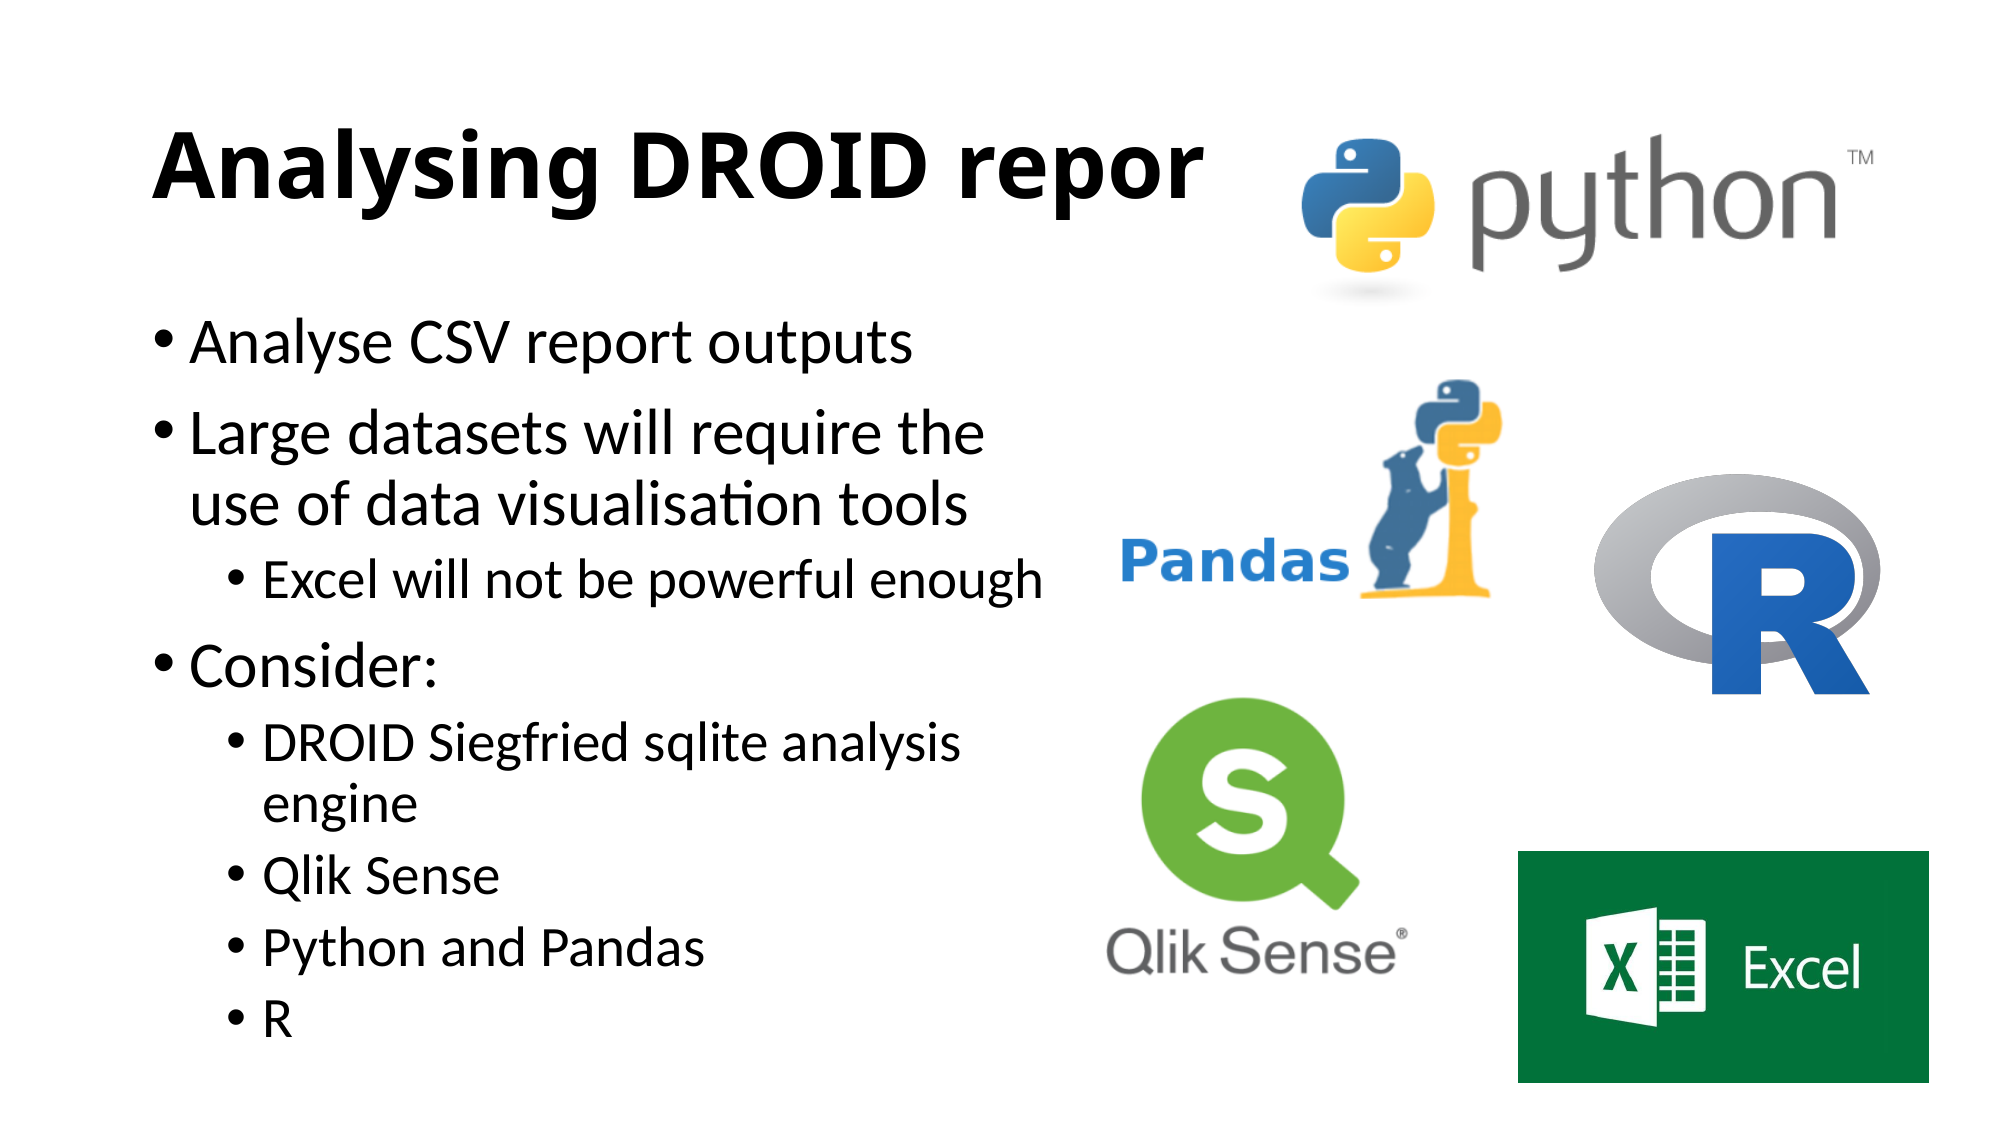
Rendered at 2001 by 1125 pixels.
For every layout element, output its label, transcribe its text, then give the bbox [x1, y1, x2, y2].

picture [1104, 694, 1410, 1000]
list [1594, 473, 1881, 695]
title Analysing DROID reports [137, 59, 1863, 278]
picture [1518, 851, 1929, 1083]
picture [1058, 377, 1554, 635]
picture [1207, 99, 1929, 344]
list Analyse CSV report outputs Large datasets will require the use of data visualisation tools Excel will not be powerful enough Consider: DROID Siegfried sqlite analysis engine Qlik Sense Python and Pandas R [137, 299, 1063, 1083]
